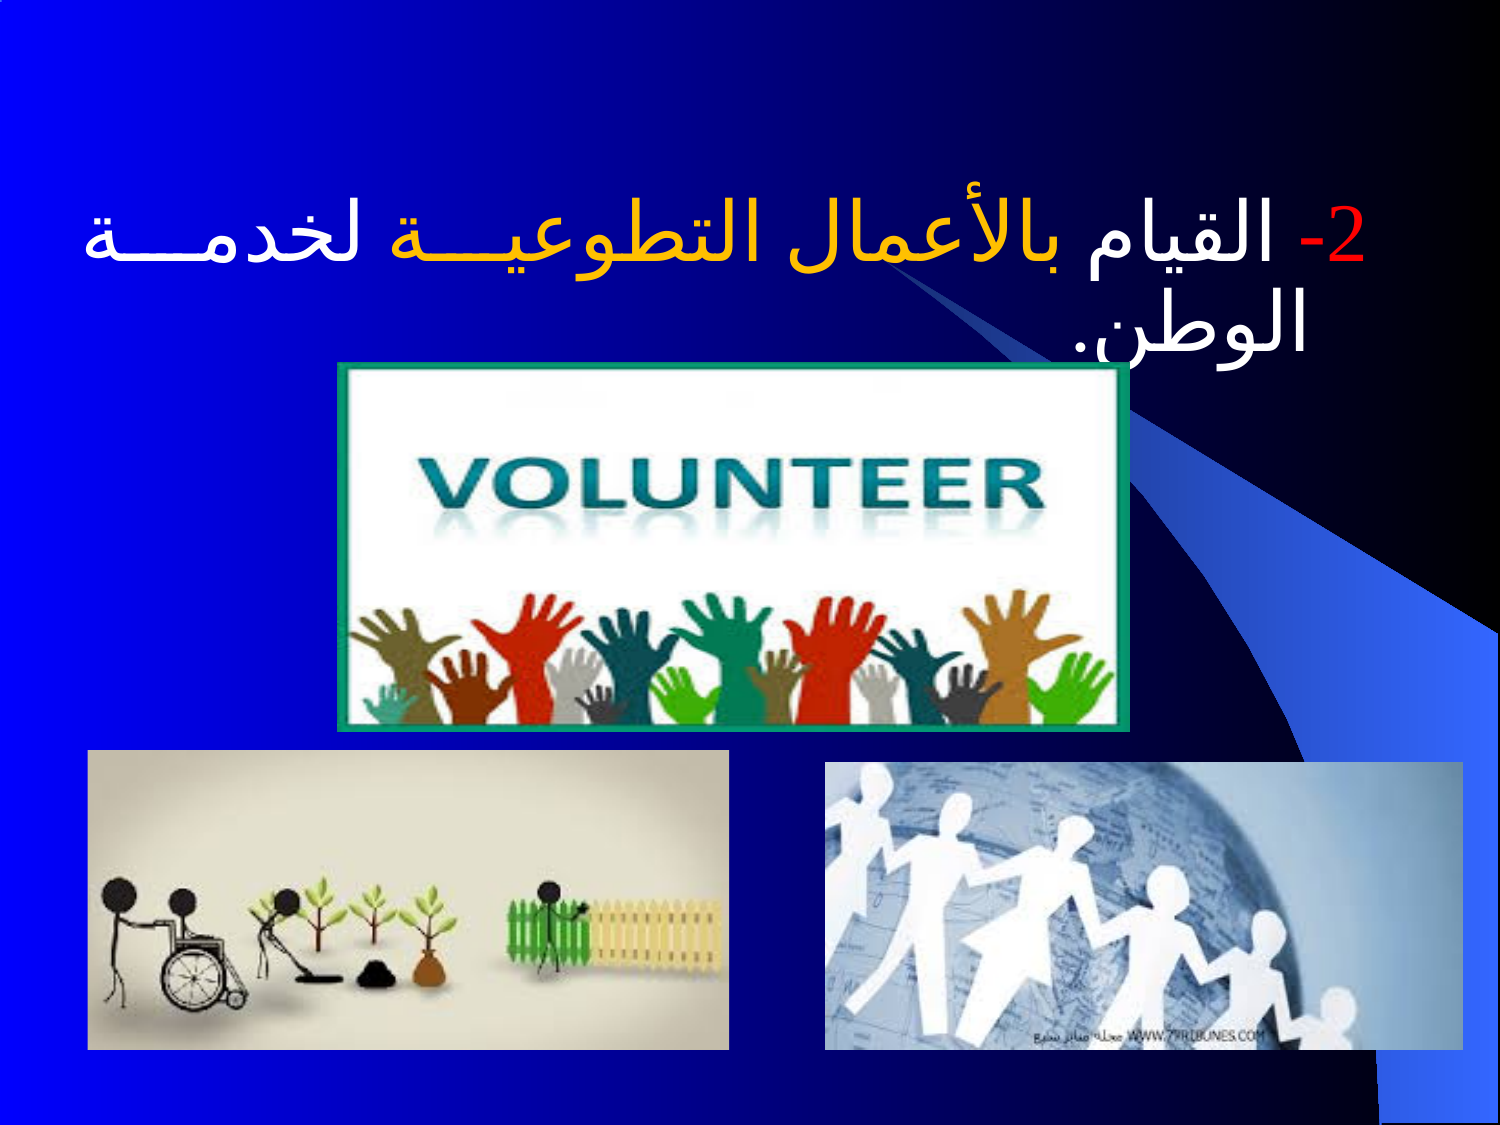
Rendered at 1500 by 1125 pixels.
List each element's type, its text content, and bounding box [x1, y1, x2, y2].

picture [824, 762, 1464, 1051]
picture [87, 749, 730, 1051]
list 2- القيام بالأعمال التطوعية لخدمة الوطن. [49, 74, 1399, 338]
picture [337, 362, 1130, 732]
